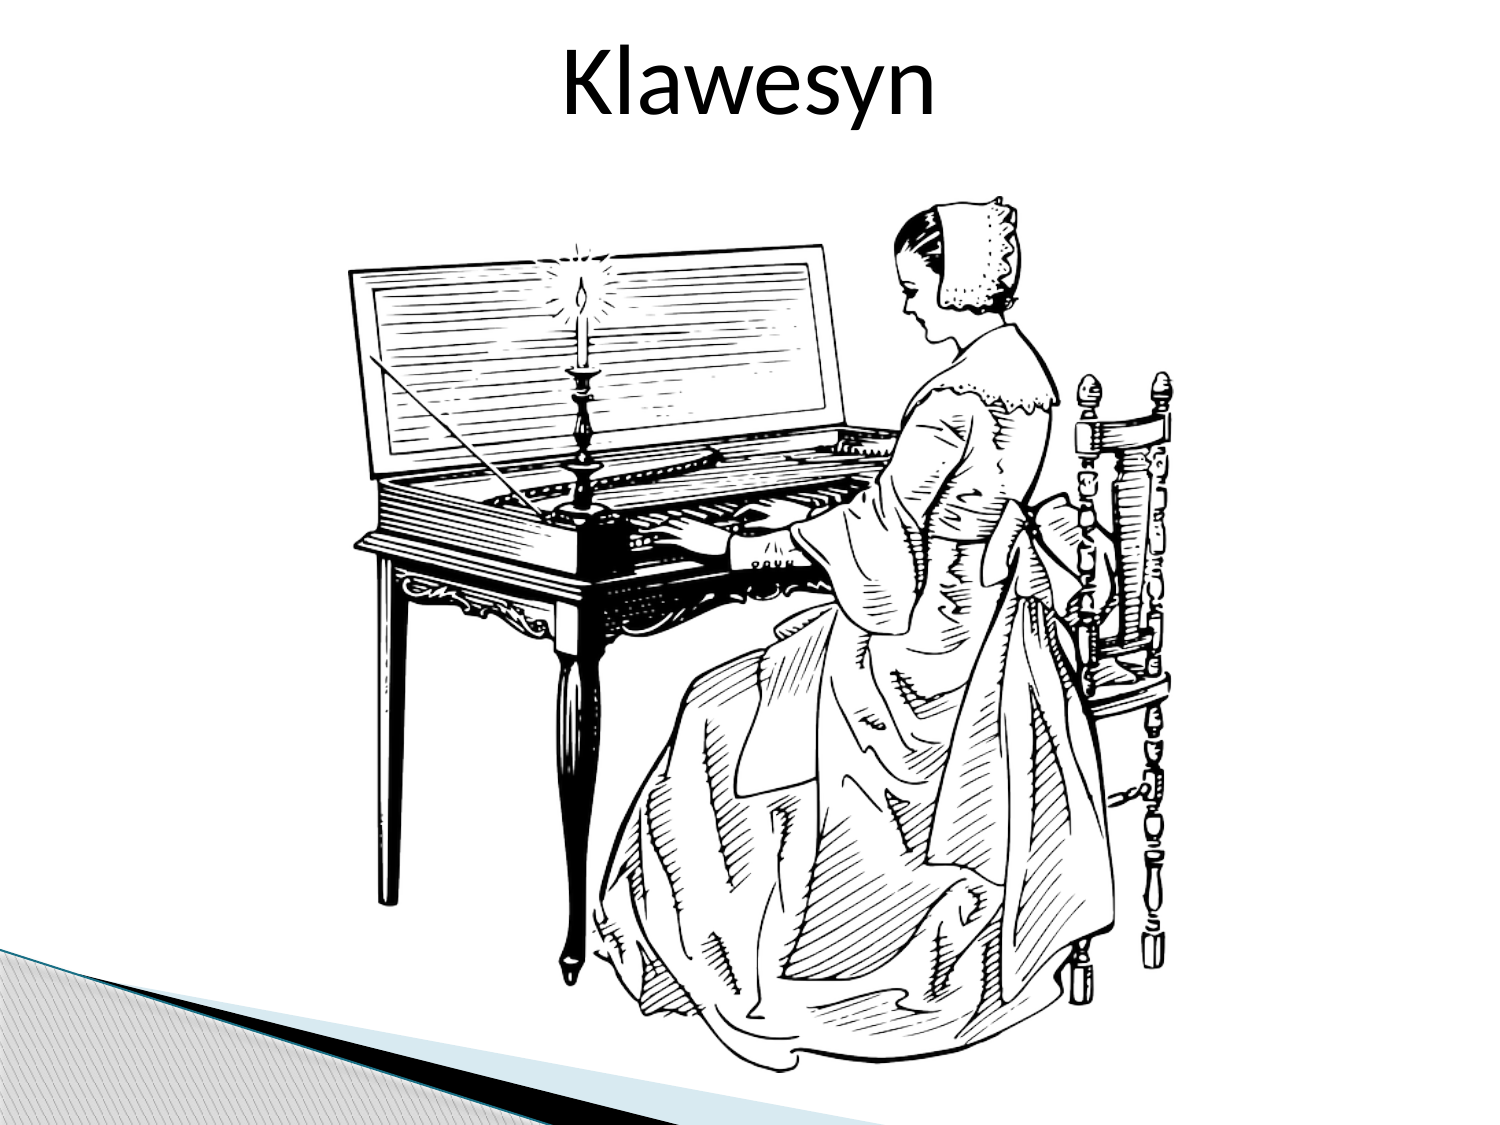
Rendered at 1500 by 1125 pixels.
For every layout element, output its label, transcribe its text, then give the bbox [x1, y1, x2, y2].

picture [348, 195, 1174, 1074]
text_box Klawesyn [0, 0, 1500, 215]
